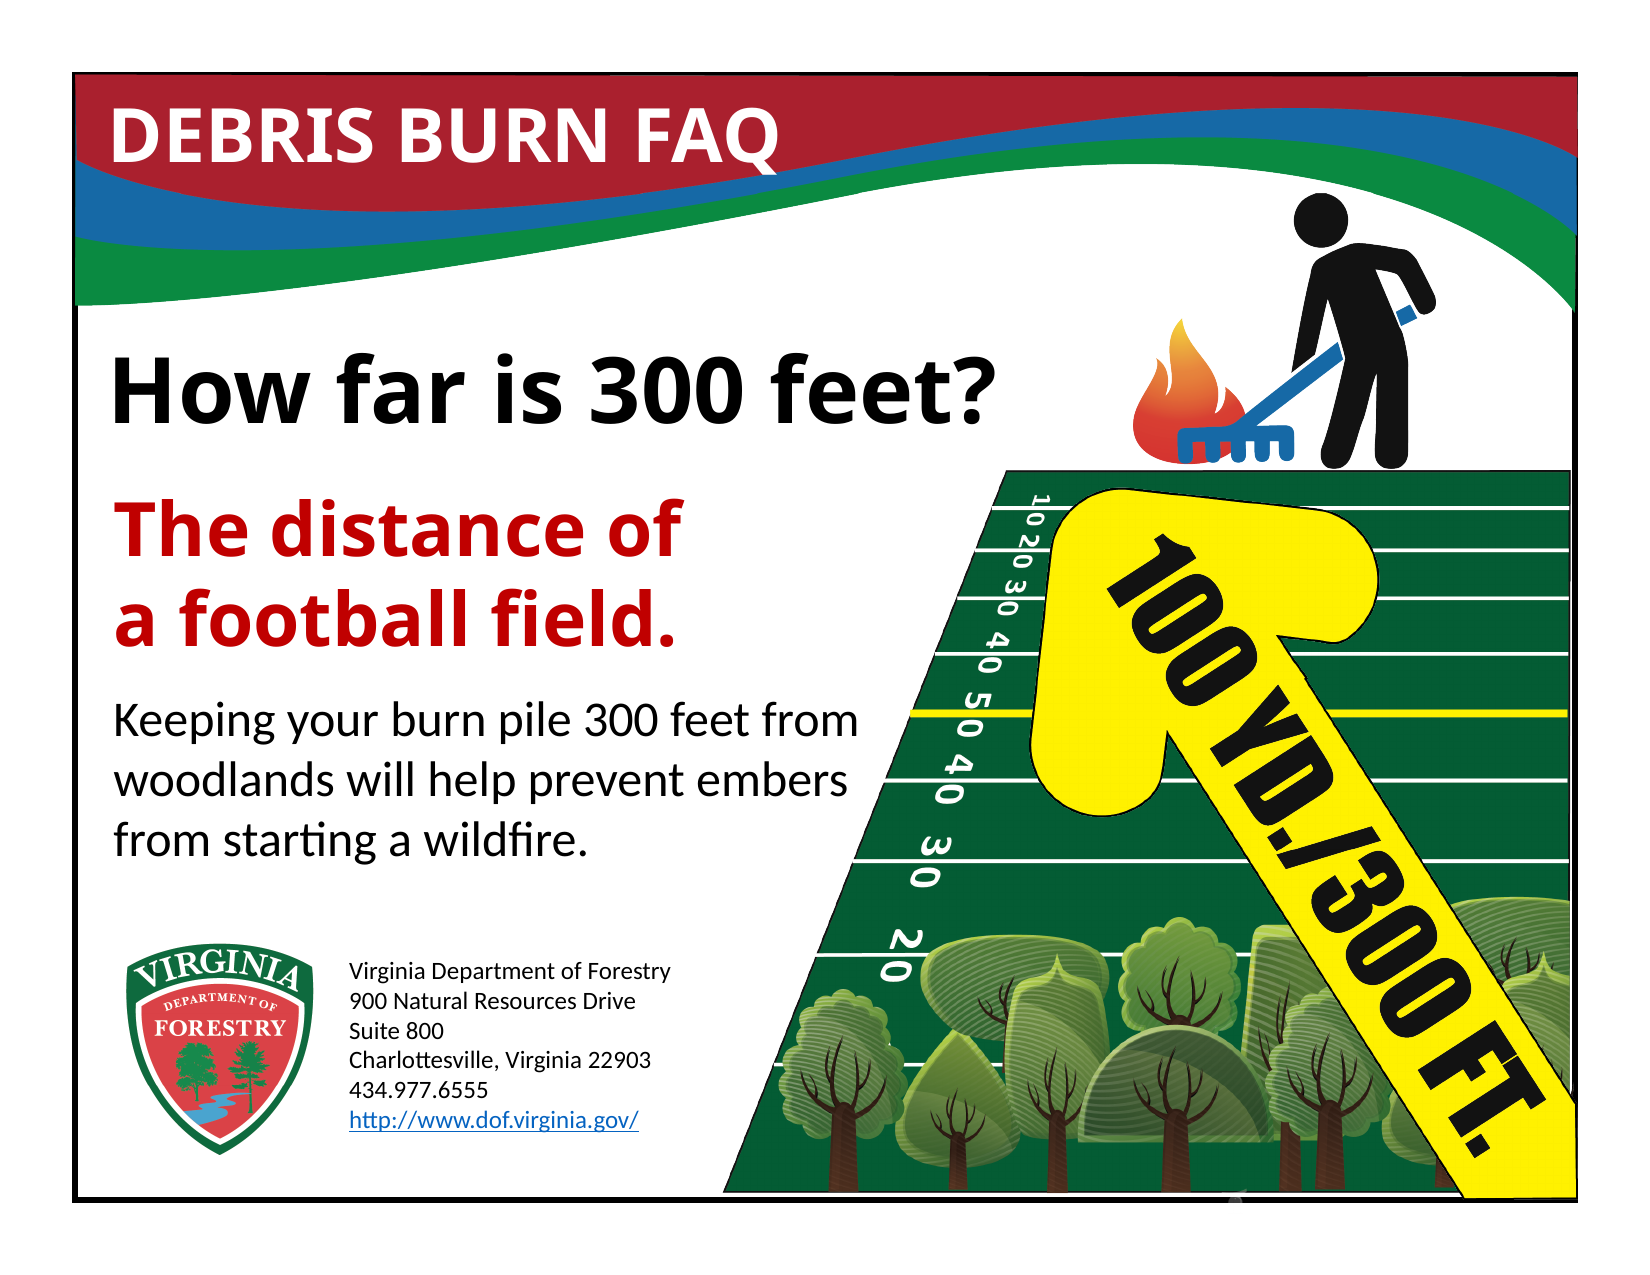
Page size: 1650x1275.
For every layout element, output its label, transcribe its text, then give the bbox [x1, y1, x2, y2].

text_box [74, 313, 1576, 1201]
picture [722, 470, 1578, 1214]
picture [74, 74, 1578, 469]
text_box Virginia Department of Forestry 900 Natural Resources Drive Suite 800 Charlottesville, Virginia 22903 434.977.6555 http://www.dof.virginia.gov/ [334, 946, 720, 1172]
picture [123, 941, 316, 1158]
text_box The distance of a football field. Keeping your burn pile 300 feet from woodlands will help prevent embers from starting a wildfire. [113, 481, 722, 894]
text_box How far is 300 feet? [108, 332, 1119, 438]
